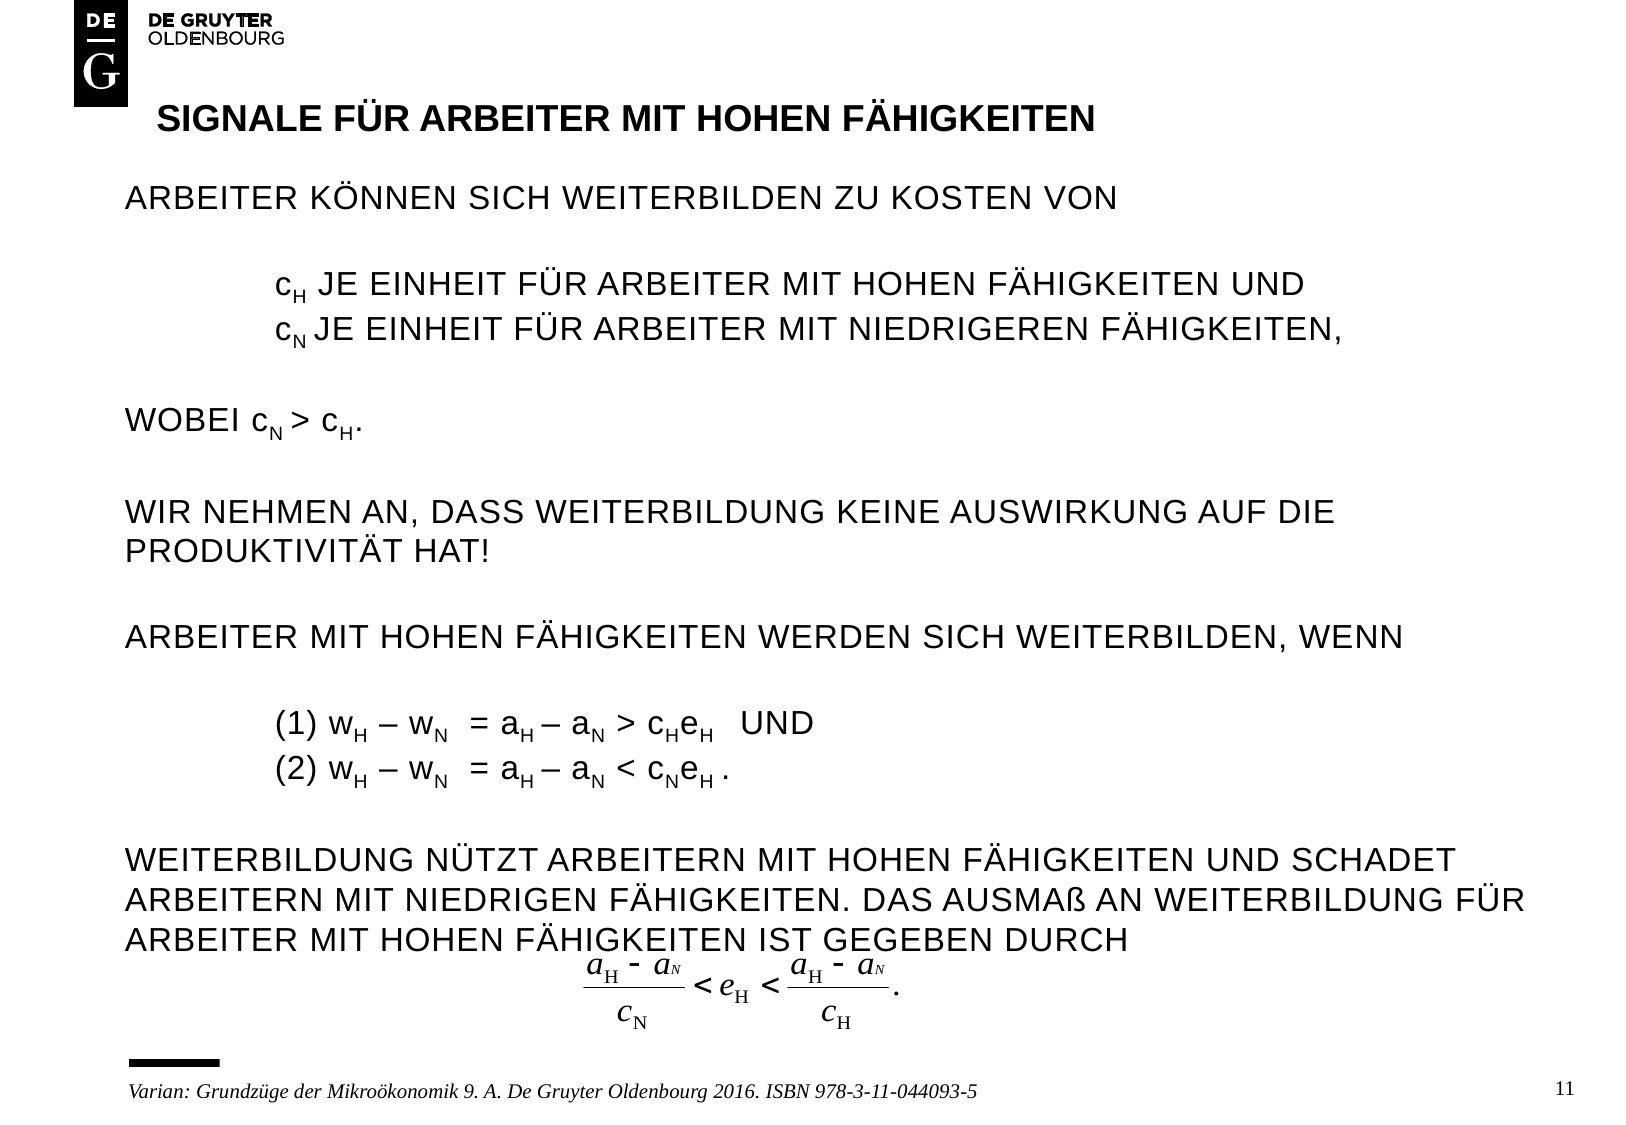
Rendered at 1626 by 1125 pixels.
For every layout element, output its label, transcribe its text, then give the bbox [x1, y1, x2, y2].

title Signale für arbeiter mit hohen fähigkeiten [156, 94, 1417, 151]
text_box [577, 943, 905, 1038]
slide_number 11 [1554, 1074, 1614, 1104]
list arbeiter können sich weiterbilden zu kosten von ch je Einheit für Arbeiter mit hohen Fähigkeiten und cn je Einheit für Arbeiter mit niedrigeren Fähigkeiten, Wobei cn > ch. Wir nehmen an, dass weiterbildung keine Auswirkung auf die produktivität hat! Arbeiter mit hohen fähigkeiten werden sich Weiterbilden, wenn (1) wh – wn = ah – an > cheh und (2) wh – wn = ah – an < cneh . WEITERBILDUNG NÜTZT ARBEITERN MIT HOHEN FÄHIGKEITEN UND SCHADET ARBEITERN MIT NIEDRIGEN FÄHIGKEITEN. DAS AUSMAß AN WEITERBILDUNG FÜR ARBEITER MIT HOHEN FÄHIGKEITEN IST GEGEBEN DURCH [124, 176, 1552, 1053]
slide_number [128, 1077, 1539, 1108]
